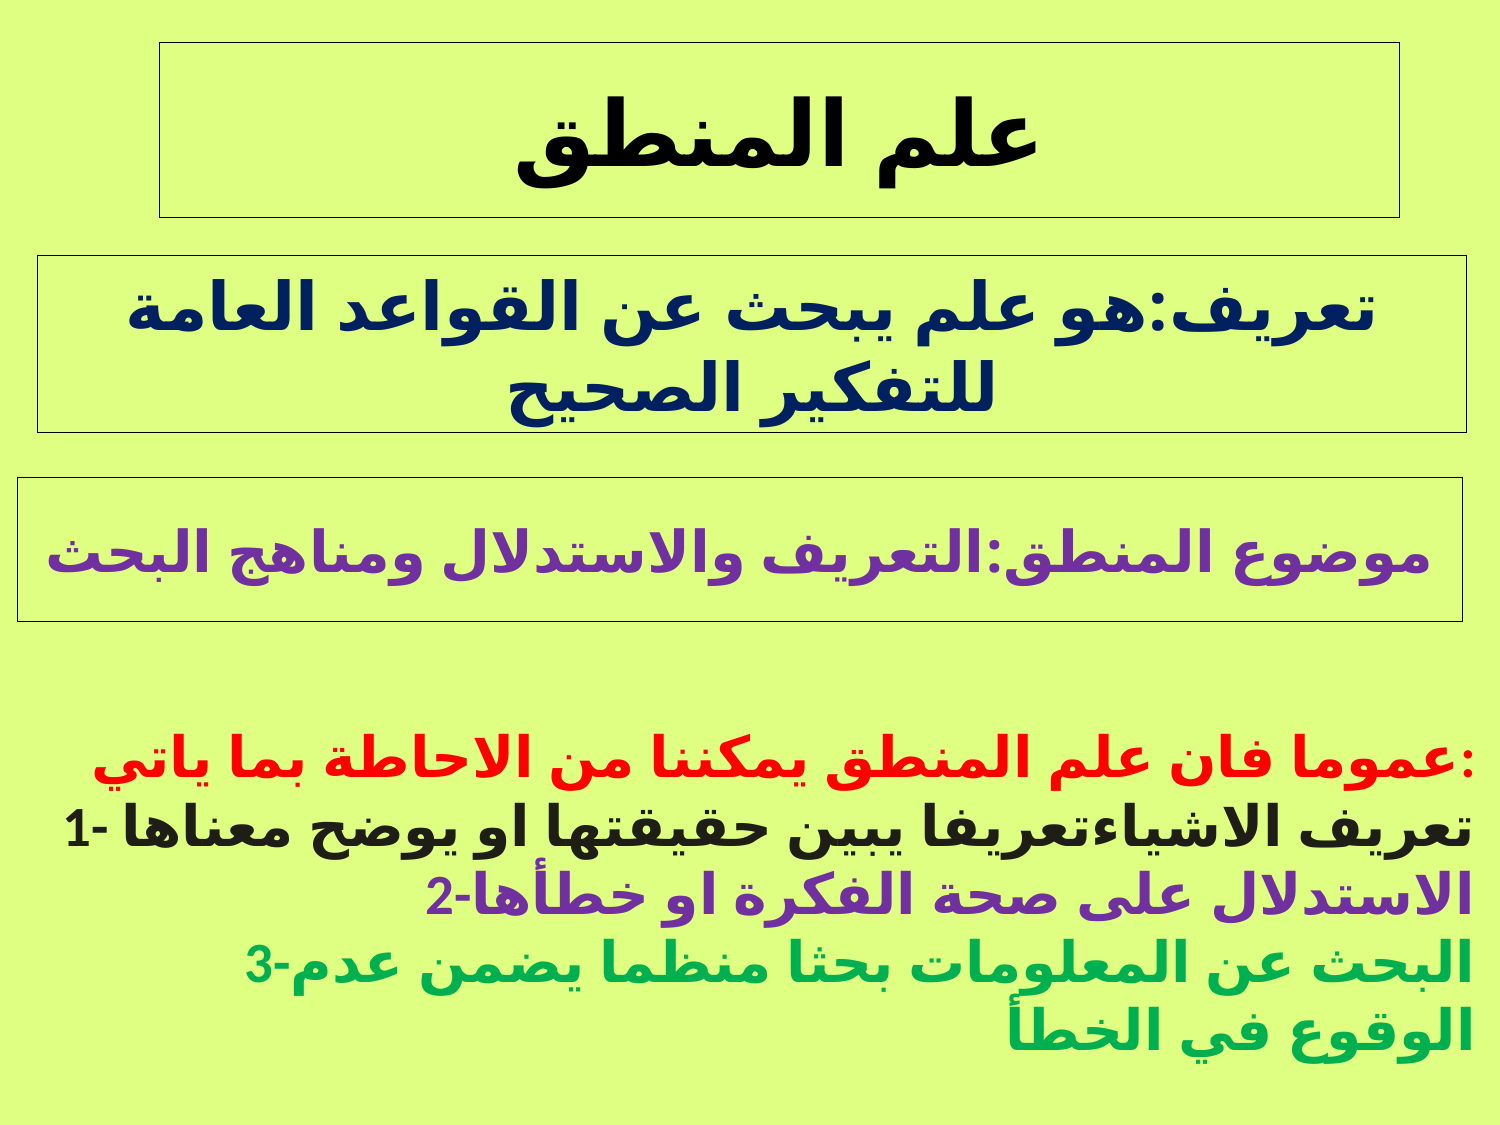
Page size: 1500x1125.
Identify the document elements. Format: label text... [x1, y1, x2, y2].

text_box عموما فان علم المنطق يمكننا من الاحاطة بما ياتي: 1- تعريف الاشياءتعريفا يبين حقيقتها او يوضح معناها 2-الاستدلال على صحة الفكرة او خطأها 3-البحث عن المعلومات بحثا منظما يضمن عدم الوقوع في الخطأ [29, 645, 1491, 1094]
text_box علم المنطق [159, 42, 1400, 218]
text_box موضوع المنطق:التعريف والاستدلال ومناهج البحث [17, 477, 1463, 622]
text_box تعريف:هو علم يبحث عن القواعد العامة للتفكير الصحيح [37, 255, 1467, 433]
